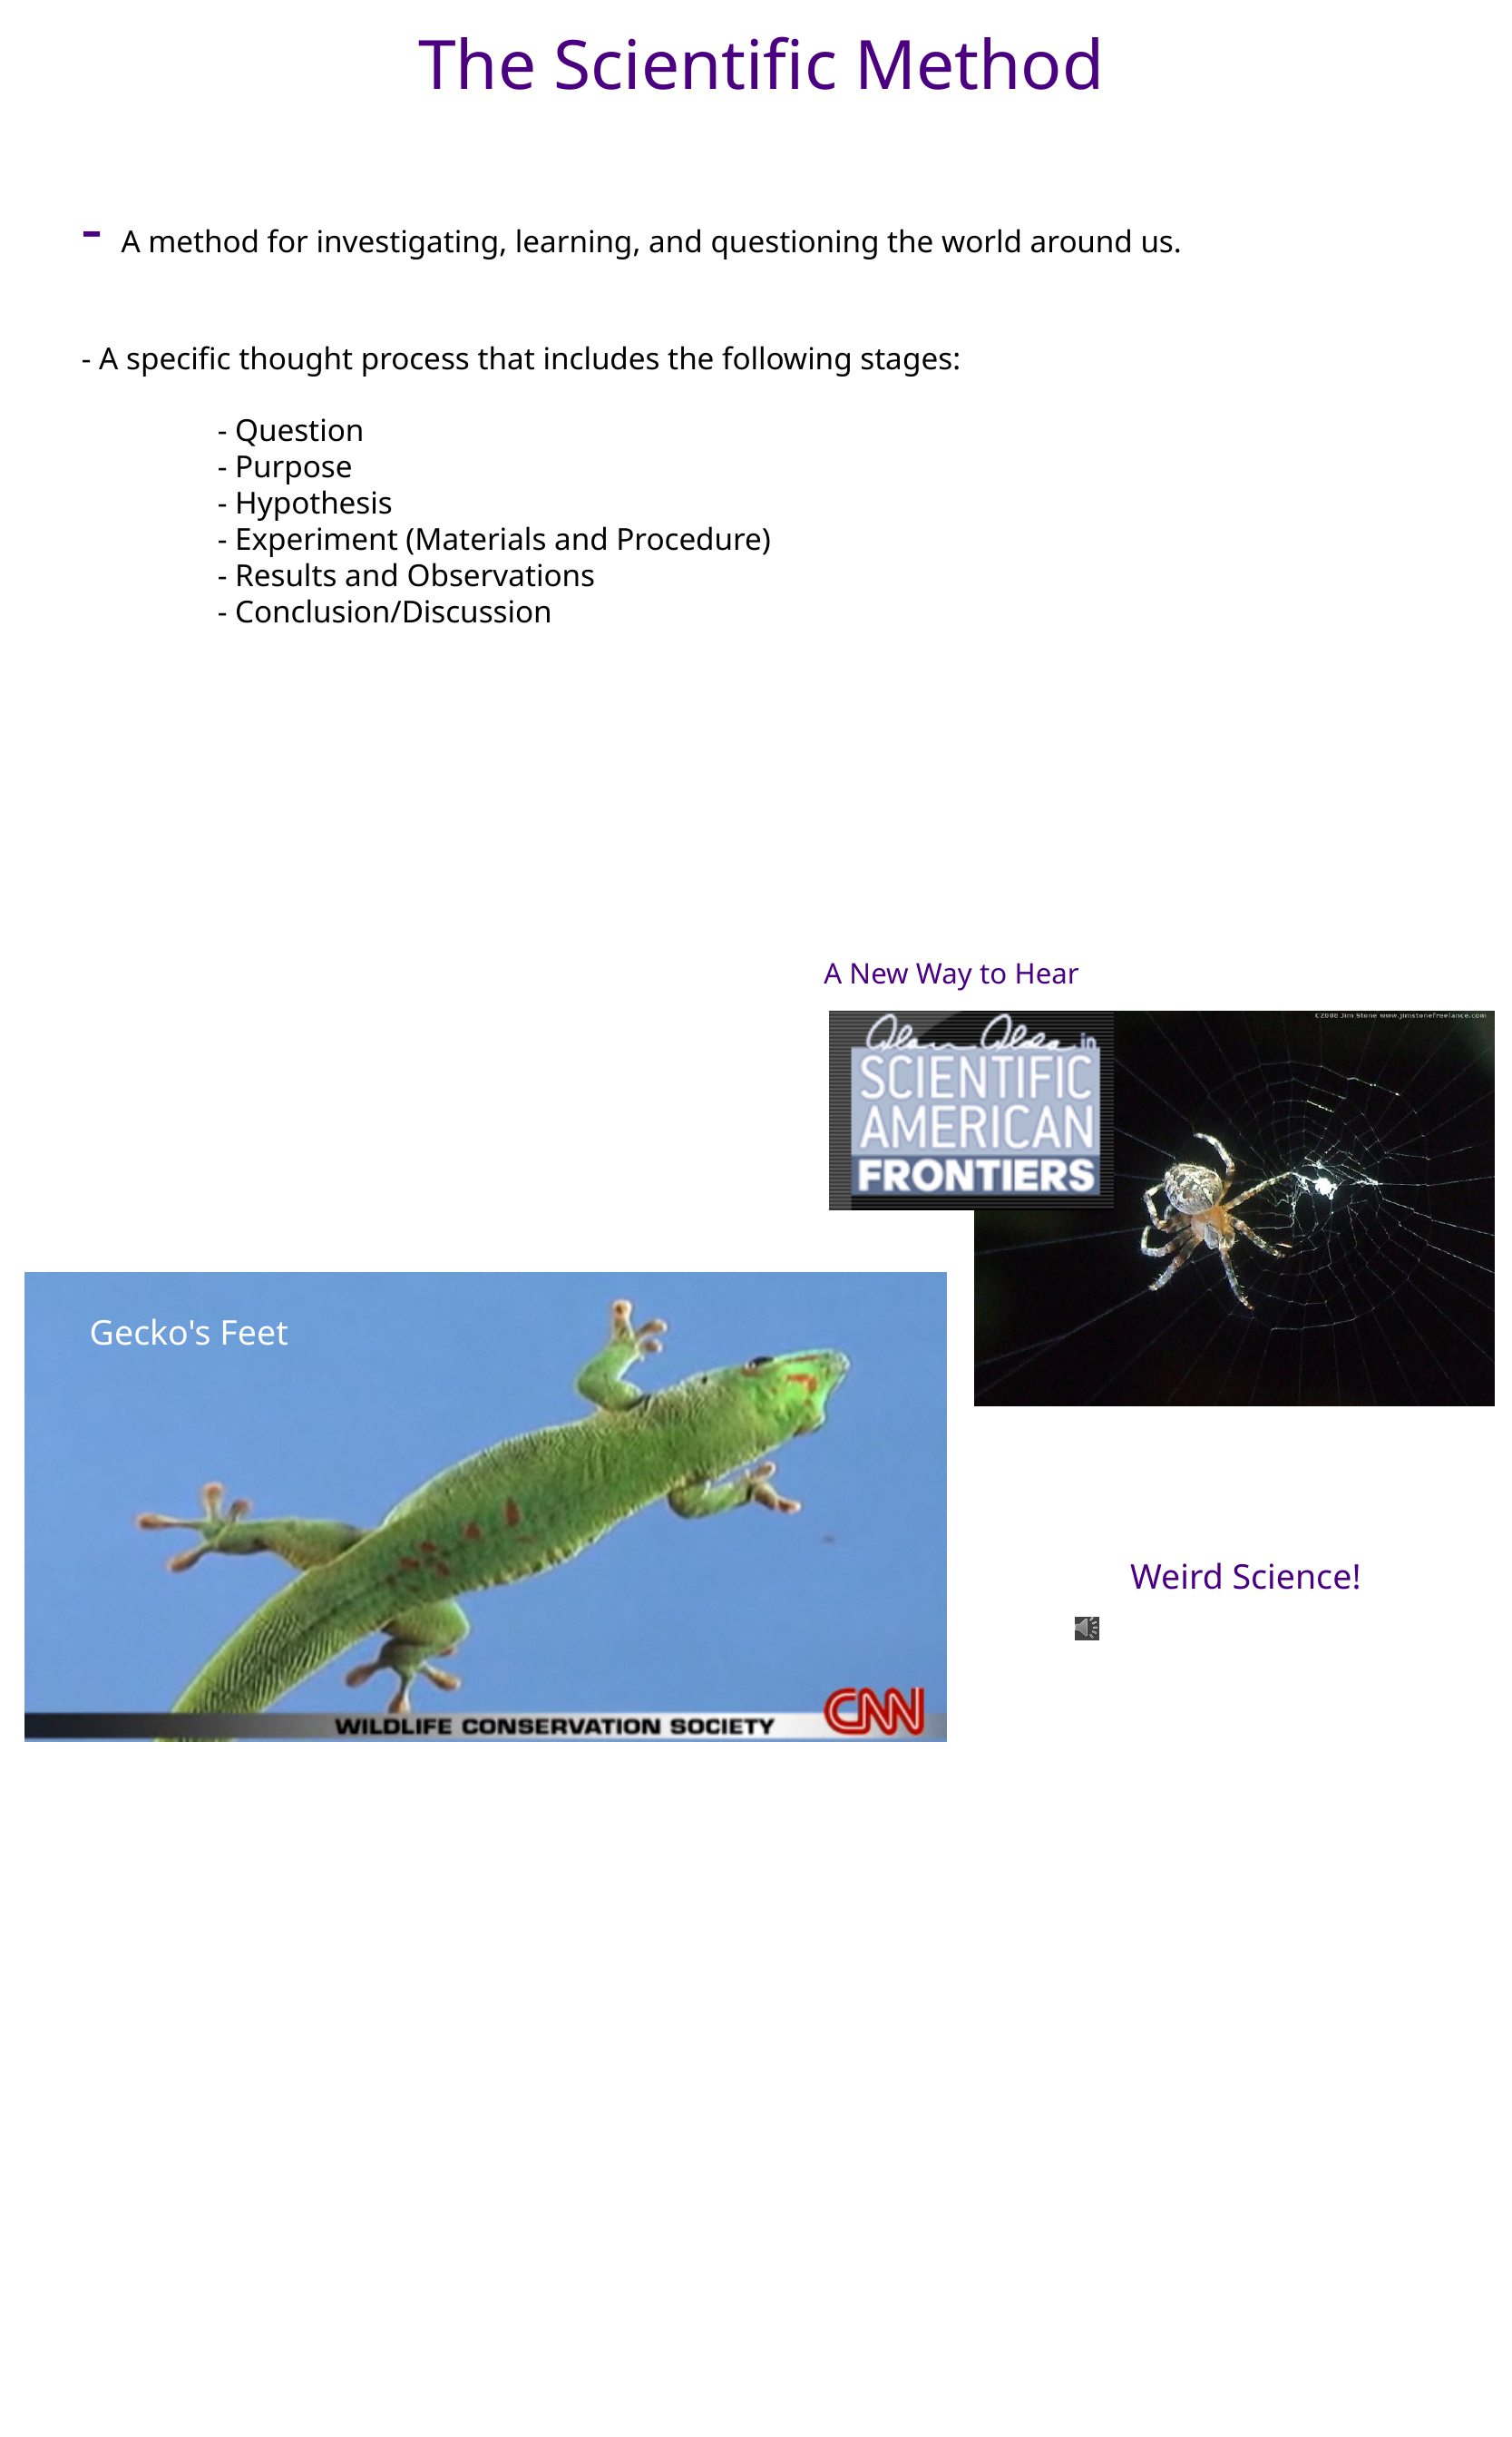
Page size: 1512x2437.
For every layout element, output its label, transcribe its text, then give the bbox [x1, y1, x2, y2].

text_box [795, 948, 1495, 1406]
text_box The Scientific Method - A method for investigating, learning, and questioning the world around us. - A specific thought process that includes the following stages: - Question - Purpose - Hypothesis - Experiment (Materials and Procedure) - Results and Observations - Conclusion/Discussion [67, 15, 1456, 636]
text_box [1074, 1547, 1503, 1642]
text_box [24, 1272, 947, 1742]
